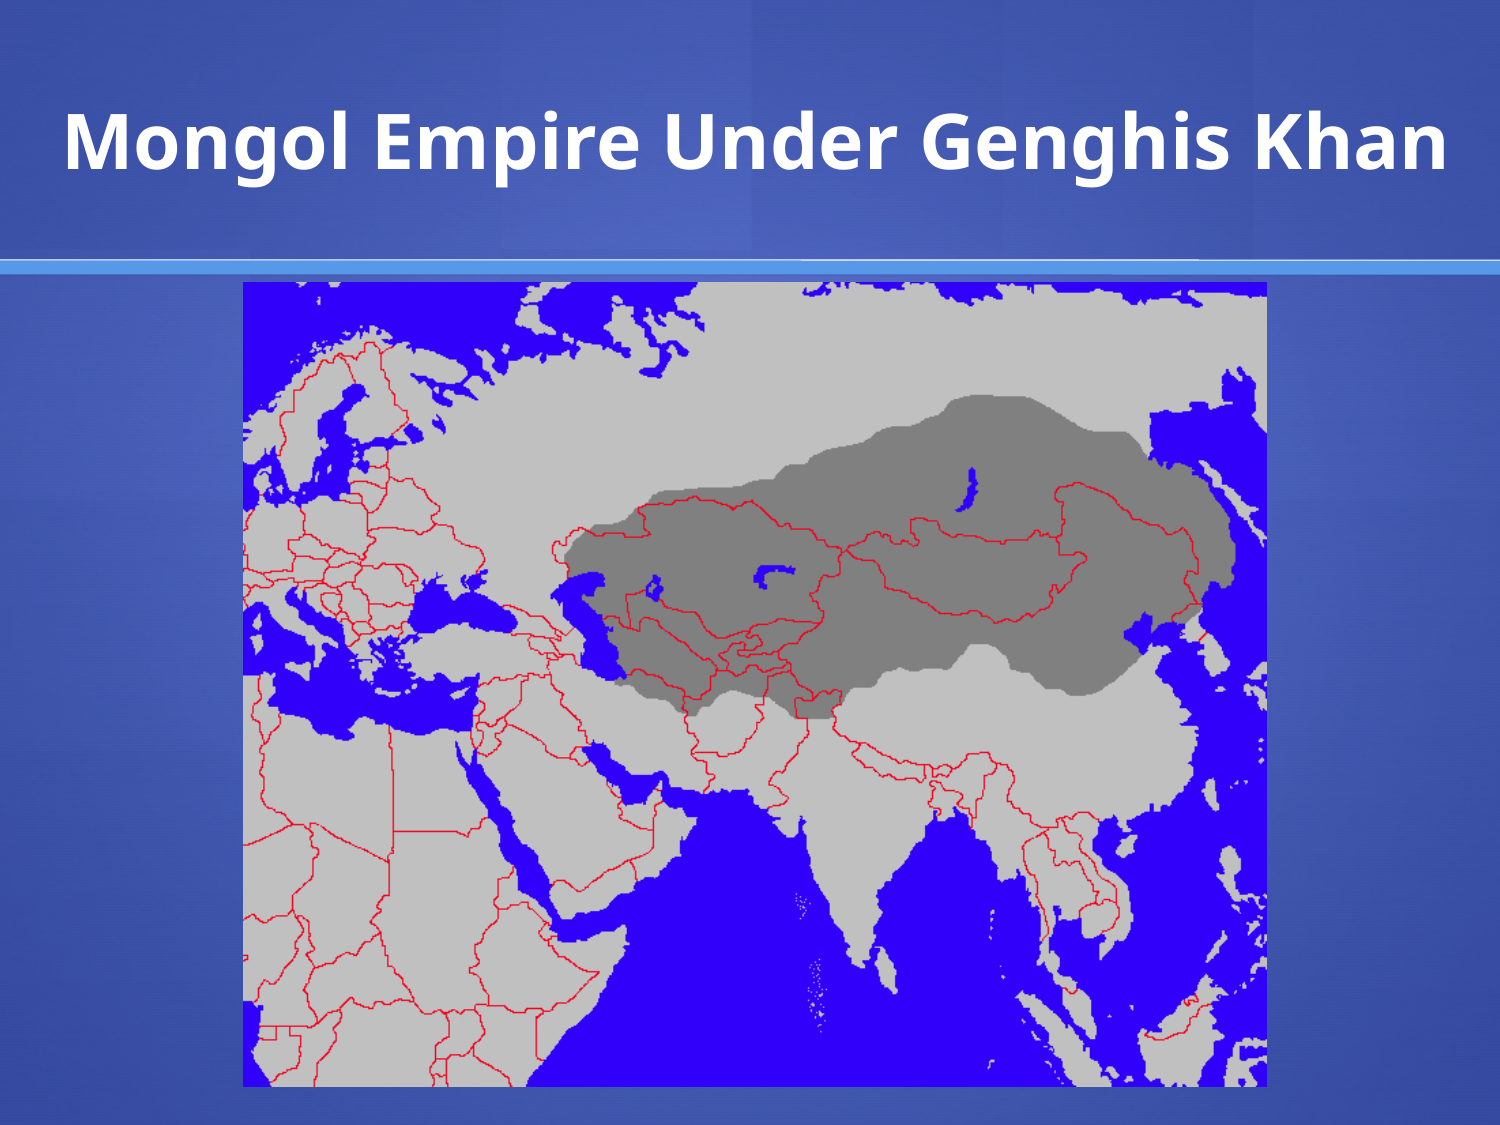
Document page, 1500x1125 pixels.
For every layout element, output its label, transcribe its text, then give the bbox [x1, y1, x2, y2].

picture [242, 281, 1268, 1088]
title Mongol Empire Under Genghis Khan [36, 45, 1477, 233]
